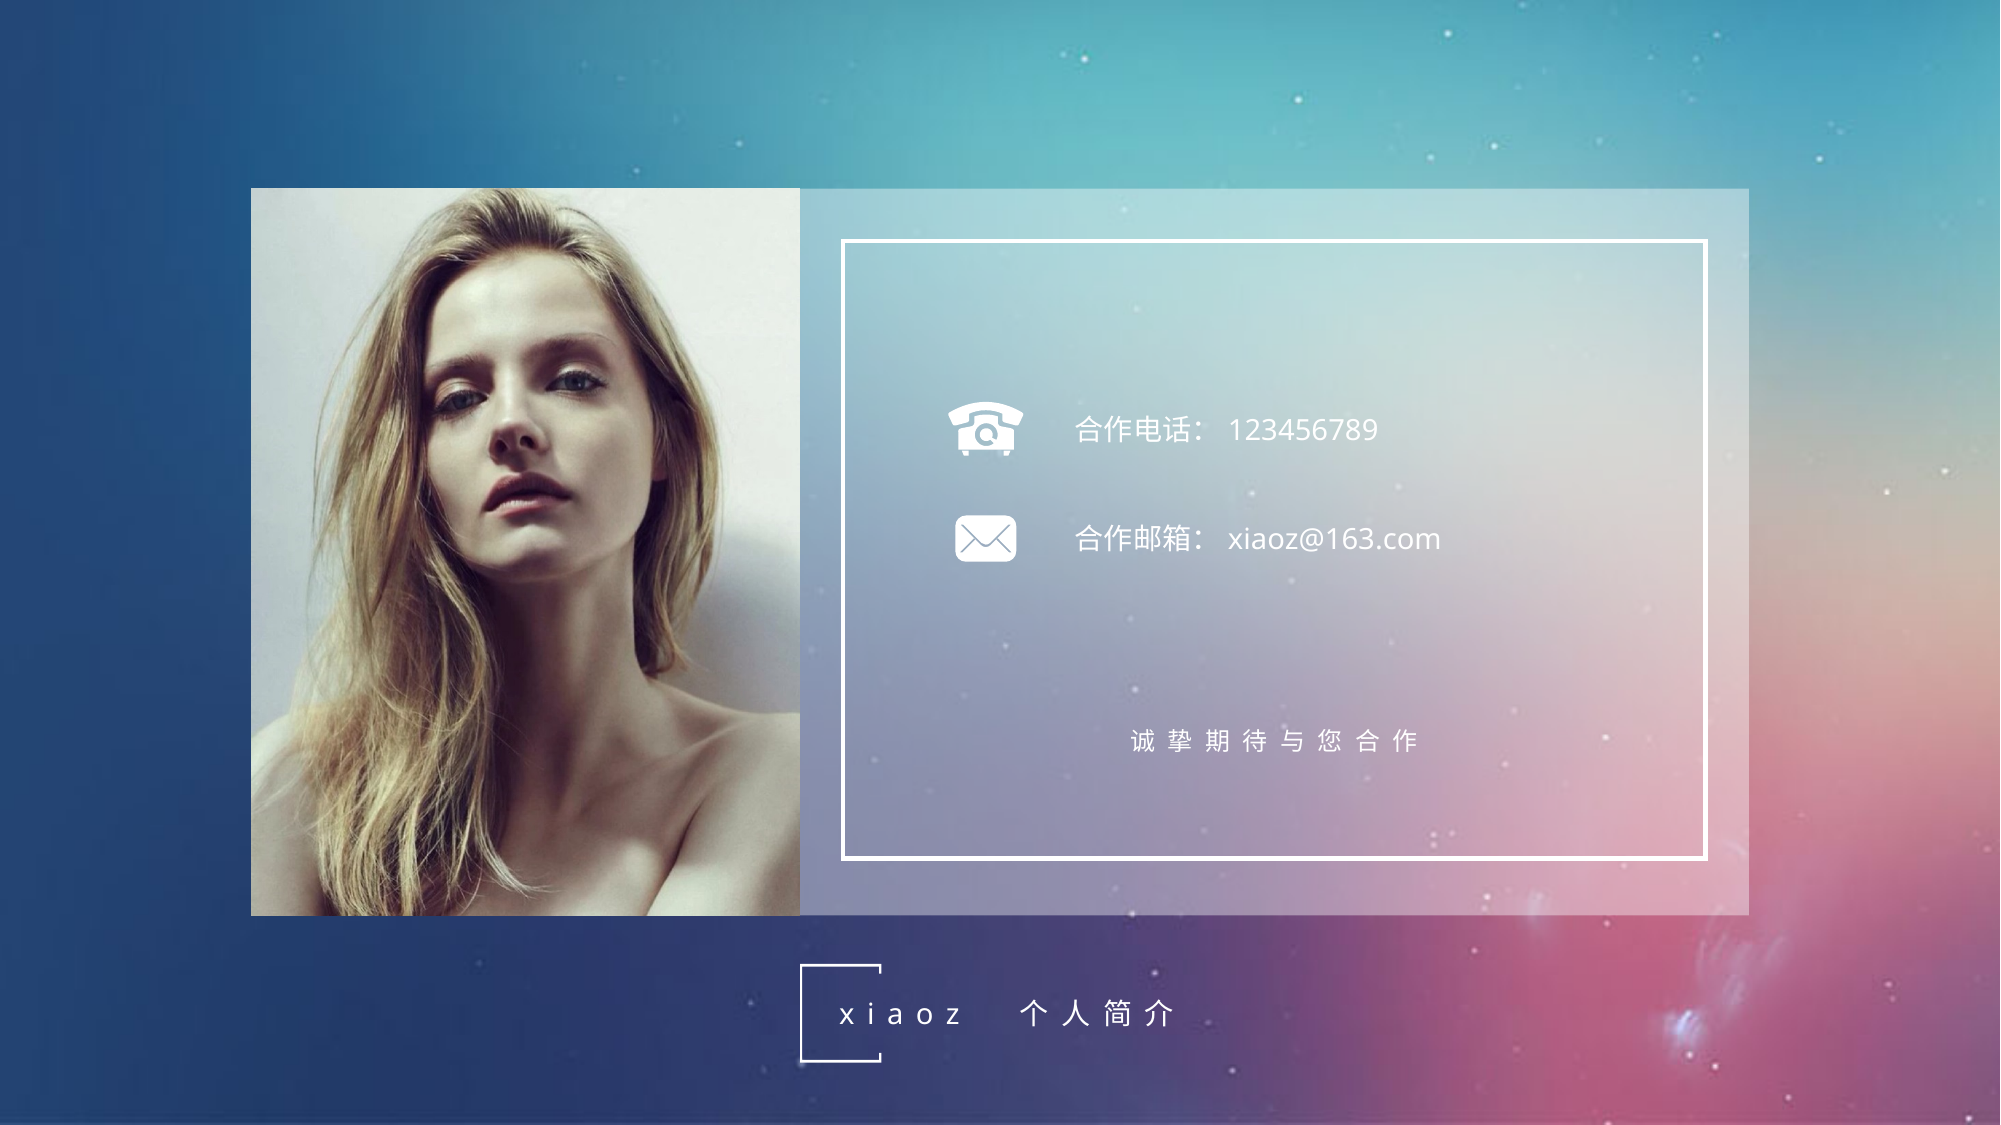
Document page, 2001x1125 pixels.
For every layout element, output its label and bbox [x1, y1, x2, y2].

text_box [800, 963, 1216, 1063]
text_box [842, 240, 1706, 860]
text_box [798, 188, 1750, 917]
picture [0, 0, 2000, 1125]
text_box [948, 401, 1600, 764]
